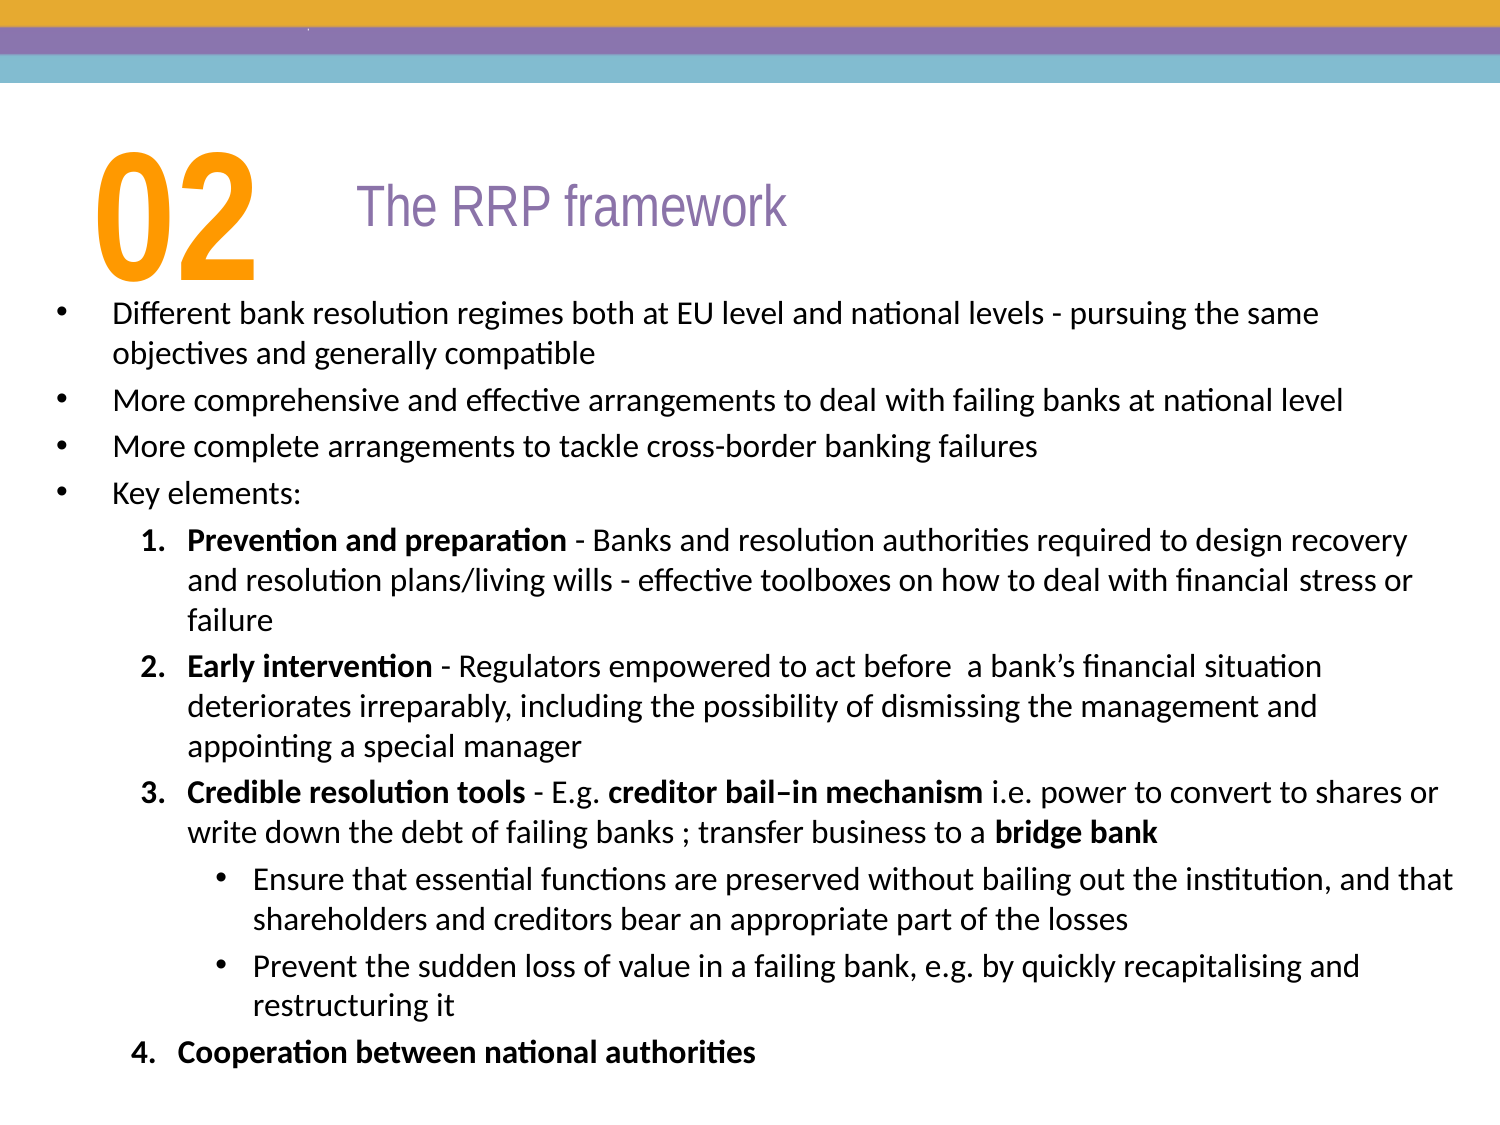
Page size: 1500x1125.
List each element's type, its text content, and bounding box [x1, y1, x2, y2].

list The RRP framework Different bank resolution regimes both at EU level and national levels - pursuing the same objectives and generally compatible More comprehensive and effective arrangements to deal with failing banks at national level More complete arrangements to tackle cross-border banking failures Key elements: Prevention and preparation - Banks and resolution authorities required to design recovery and resolution plans/living wills - effective toolboxes on how to deal with financial stress or failure Early intervention - Regulators empowered to act before a bank’s financial situation deteriorates irreparably, including the possibility of dismissing the management and appointing a special manager Credible resolution tools - E.g. creditor bail–in mechanism i.e. power to convert to shares or write down the debt of failing banks ; transfer business to a bridge bank Ensure that essential functions are preserved without bailing out the institution, and that shareholders and creditors bear an appropriate part of the losses Prevent the sudden loss of value in a failing bank, e.g. by quickly recapitalising and restructuring it Cooperation between national authorities [41, 160, 1471, 1094]
text_box 02 [77, 93, 275, 160]
picture [0, 0, 1500, 84]
